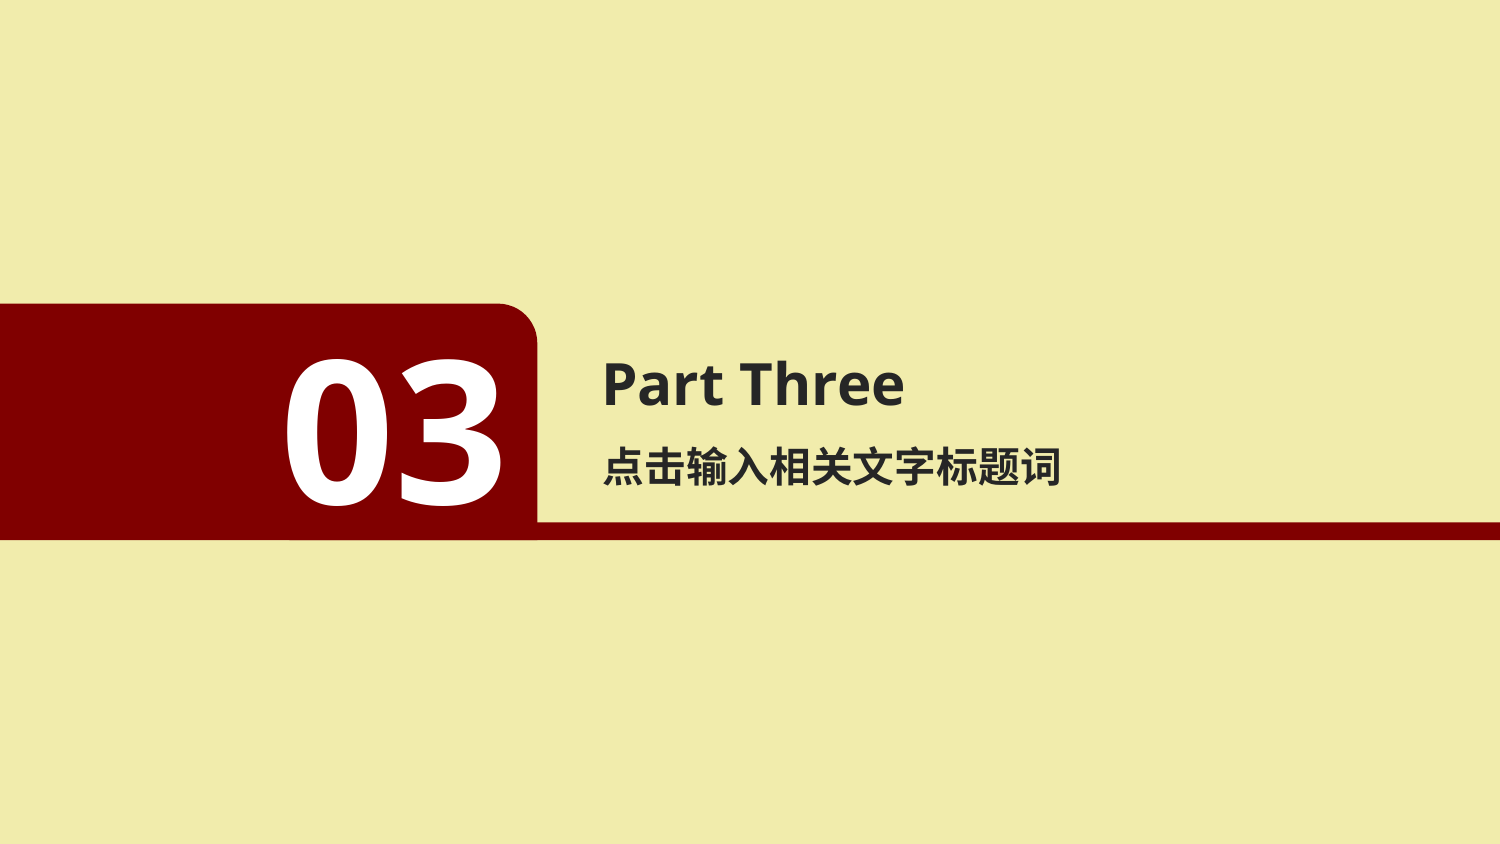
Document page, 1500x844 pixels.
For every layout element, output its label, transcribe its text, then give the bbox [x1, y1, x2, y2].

text_box [525, 311, 540, 520]
text_box Part Three [586, 339, 922, 424]
text_box 点击输入相关文字标题词 [587, 433, 1088, 499]
text_box 03 [265, 297, 525, 553]
text_box [287, 520, 1500, 542]
text_box [0, 301, 265, 543]
